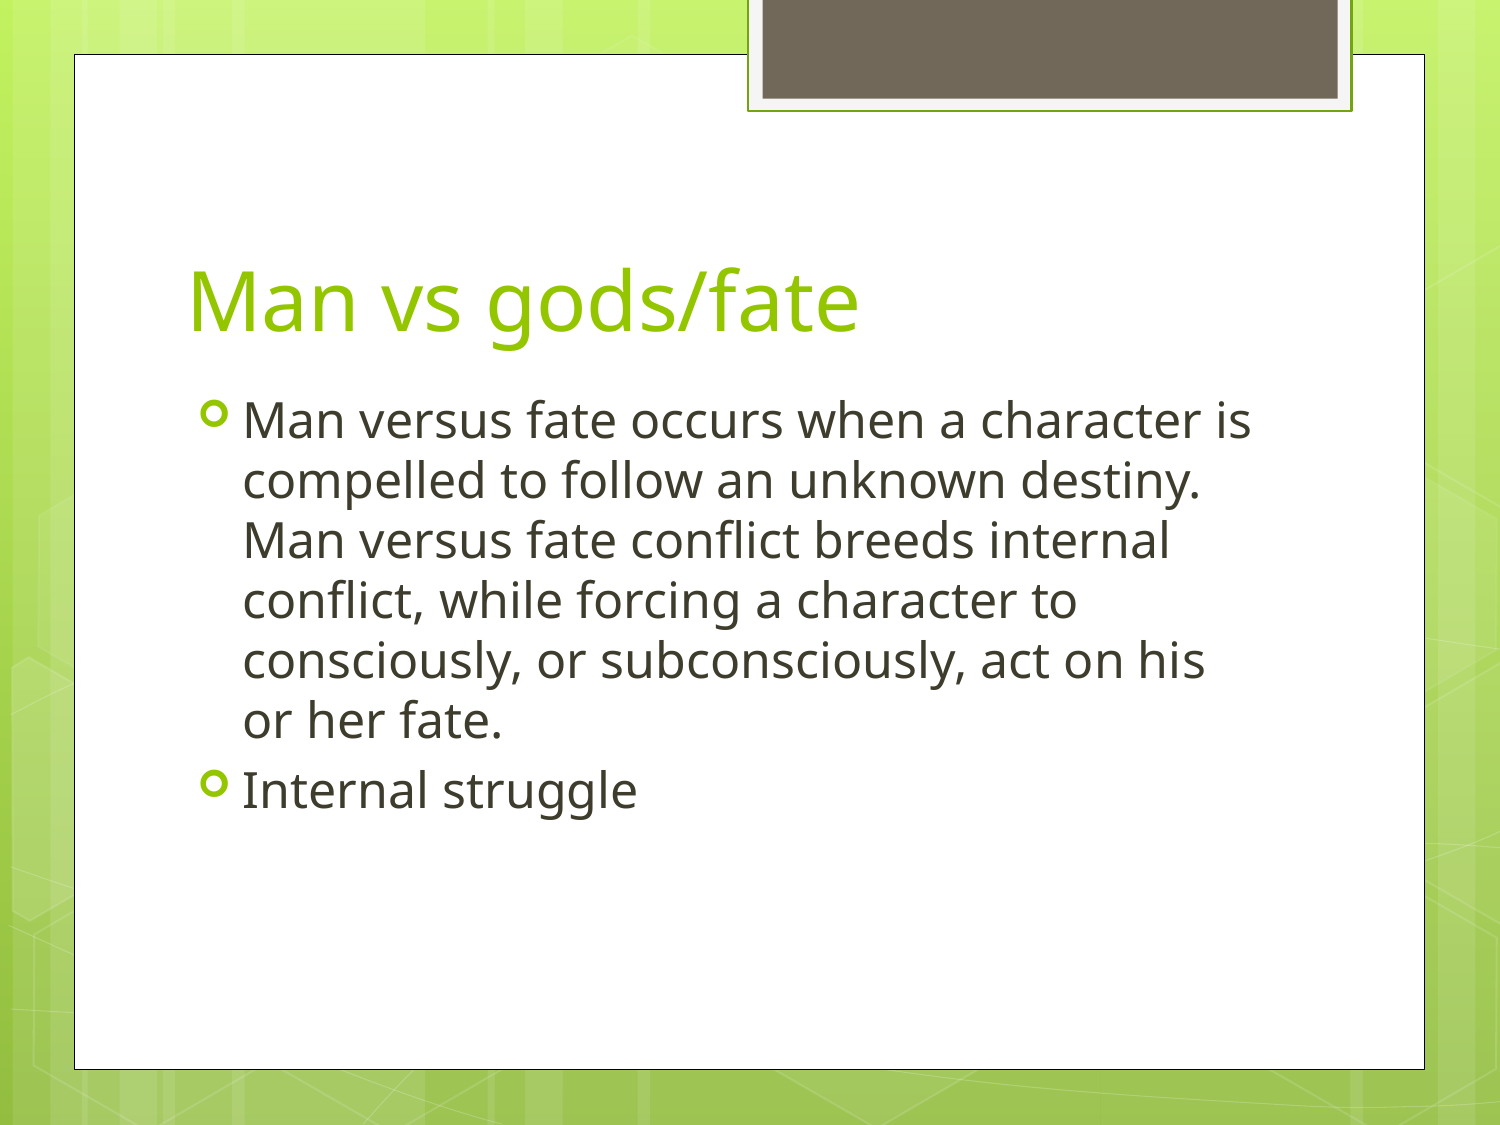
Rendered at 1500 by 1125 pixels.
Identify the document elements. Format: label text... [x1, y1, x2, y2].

list Man versus fate occurs when a character is compelled to follow an unknown destiny. Man versus fate conflict breeds internal conflict, while forcing a character to consciously, or subconsciously, act on his or her fate. Internal struggle [171, 381, 1283, 957]
title Man vs gods/fate [171, 168, 1324, 357]
